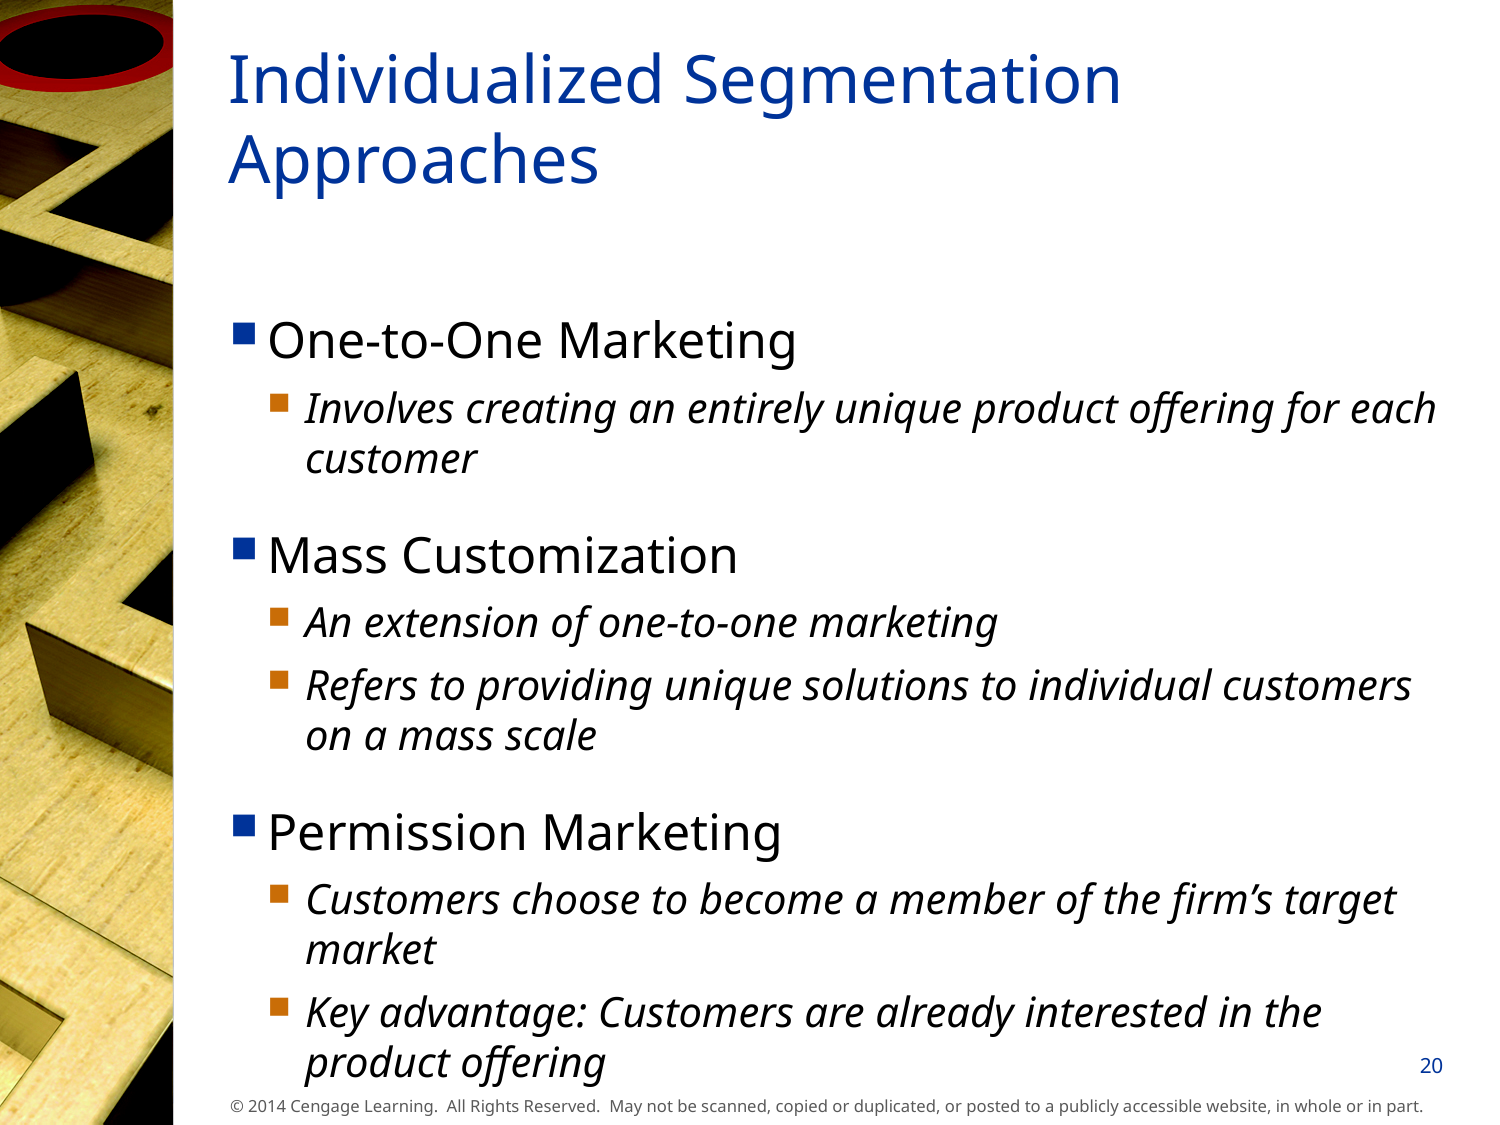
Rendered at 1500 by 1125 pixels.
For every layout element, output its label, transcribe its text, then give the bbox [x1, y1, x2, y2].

title Individualized Segmentation Approaches [213, 29, 1454, 213]
list One-to-One Marketing Involves creating an entirely unique product offering for each customer Mass Customization An extension of one-to-one marketing Refers to providing unique solutions to individual customers on a mass scale Permission Marketing Customers choose to become a member of the firm’s target market Key advantage: Customers are already interested in the product offering [215, 212, 1478, 1125]
slide_number 20 [1386, 1037, 1478, 1097]
picture [0, 0, 174, 1125]
